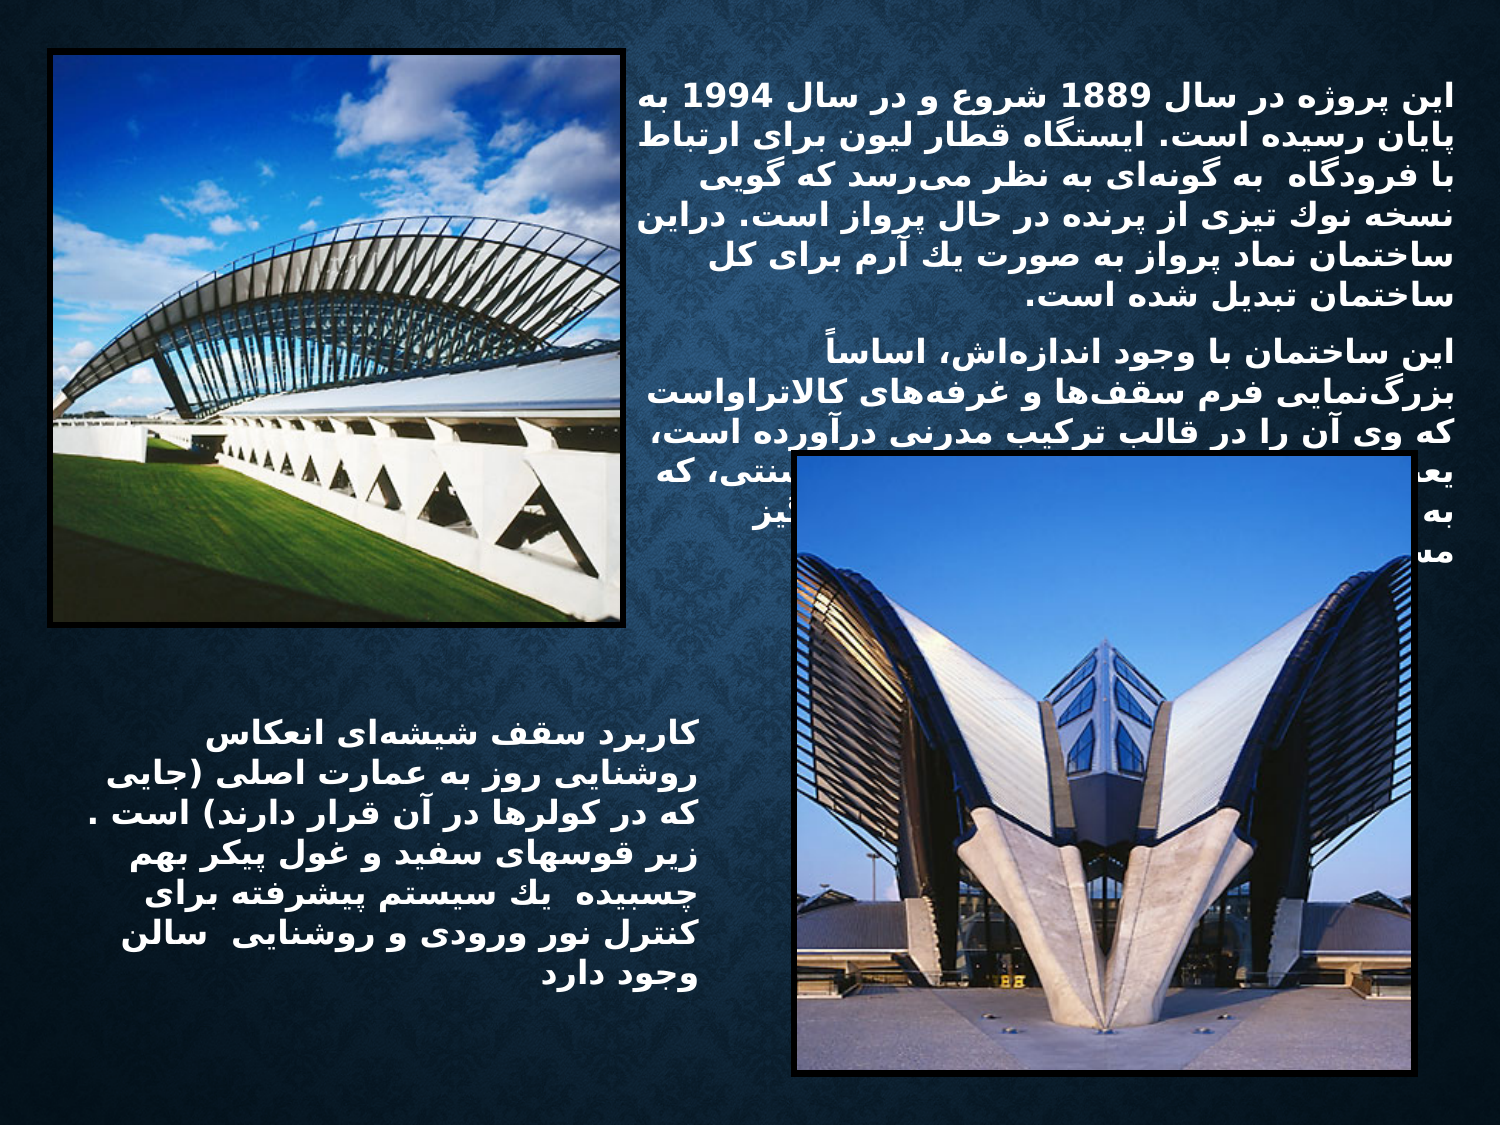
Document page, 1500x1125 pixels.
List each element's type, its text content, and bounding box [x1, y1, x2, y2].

picture [52, 54, 621, 623]
text_box كاربرد سقف شیشه‌ای انعكاس روشنایی روز به عمارت اصلی (جایی كه در كولرها در آن قرار دارند) است . زیر قوسهای سفید و غول پیكر بهم چسبیده یك سیستم پیشرفته برای كنترل نور ورودی و روشنایی سالن وجود دارد [41, 704, 715, 999]
text_box این پروژه در سال 1889 شروع و در سال 1994 به پایان رسیده است. ایستگاه قطار لیون برای ارتباط با فرودگاه به گونه‌ای به نظر می‌رسد كه گویی نسخه نوك تیزی از پرنده در حال پرواز است. دراین ساختمان نماد پرواز به صورت یك آرم برای كل ساختمان تبدیل شده است. این ساختمان با وجود اندازه‌‌اش، اساساً بزرگ‌نمایی فرم سقف‌ها و غرفه‌های كالاتراواست كه وی آن را در قالب تركیب مدرنی درآورده است، یعنی سقف قوسی شكل ایستگاه قطار سنتی، كه به یادمانی برای نیروی همیشه وسوسه‌انگیز مسافرت هوایی شده است. [627, 66, 1471, 577]
picture [796, 455, 1412, 1071]
